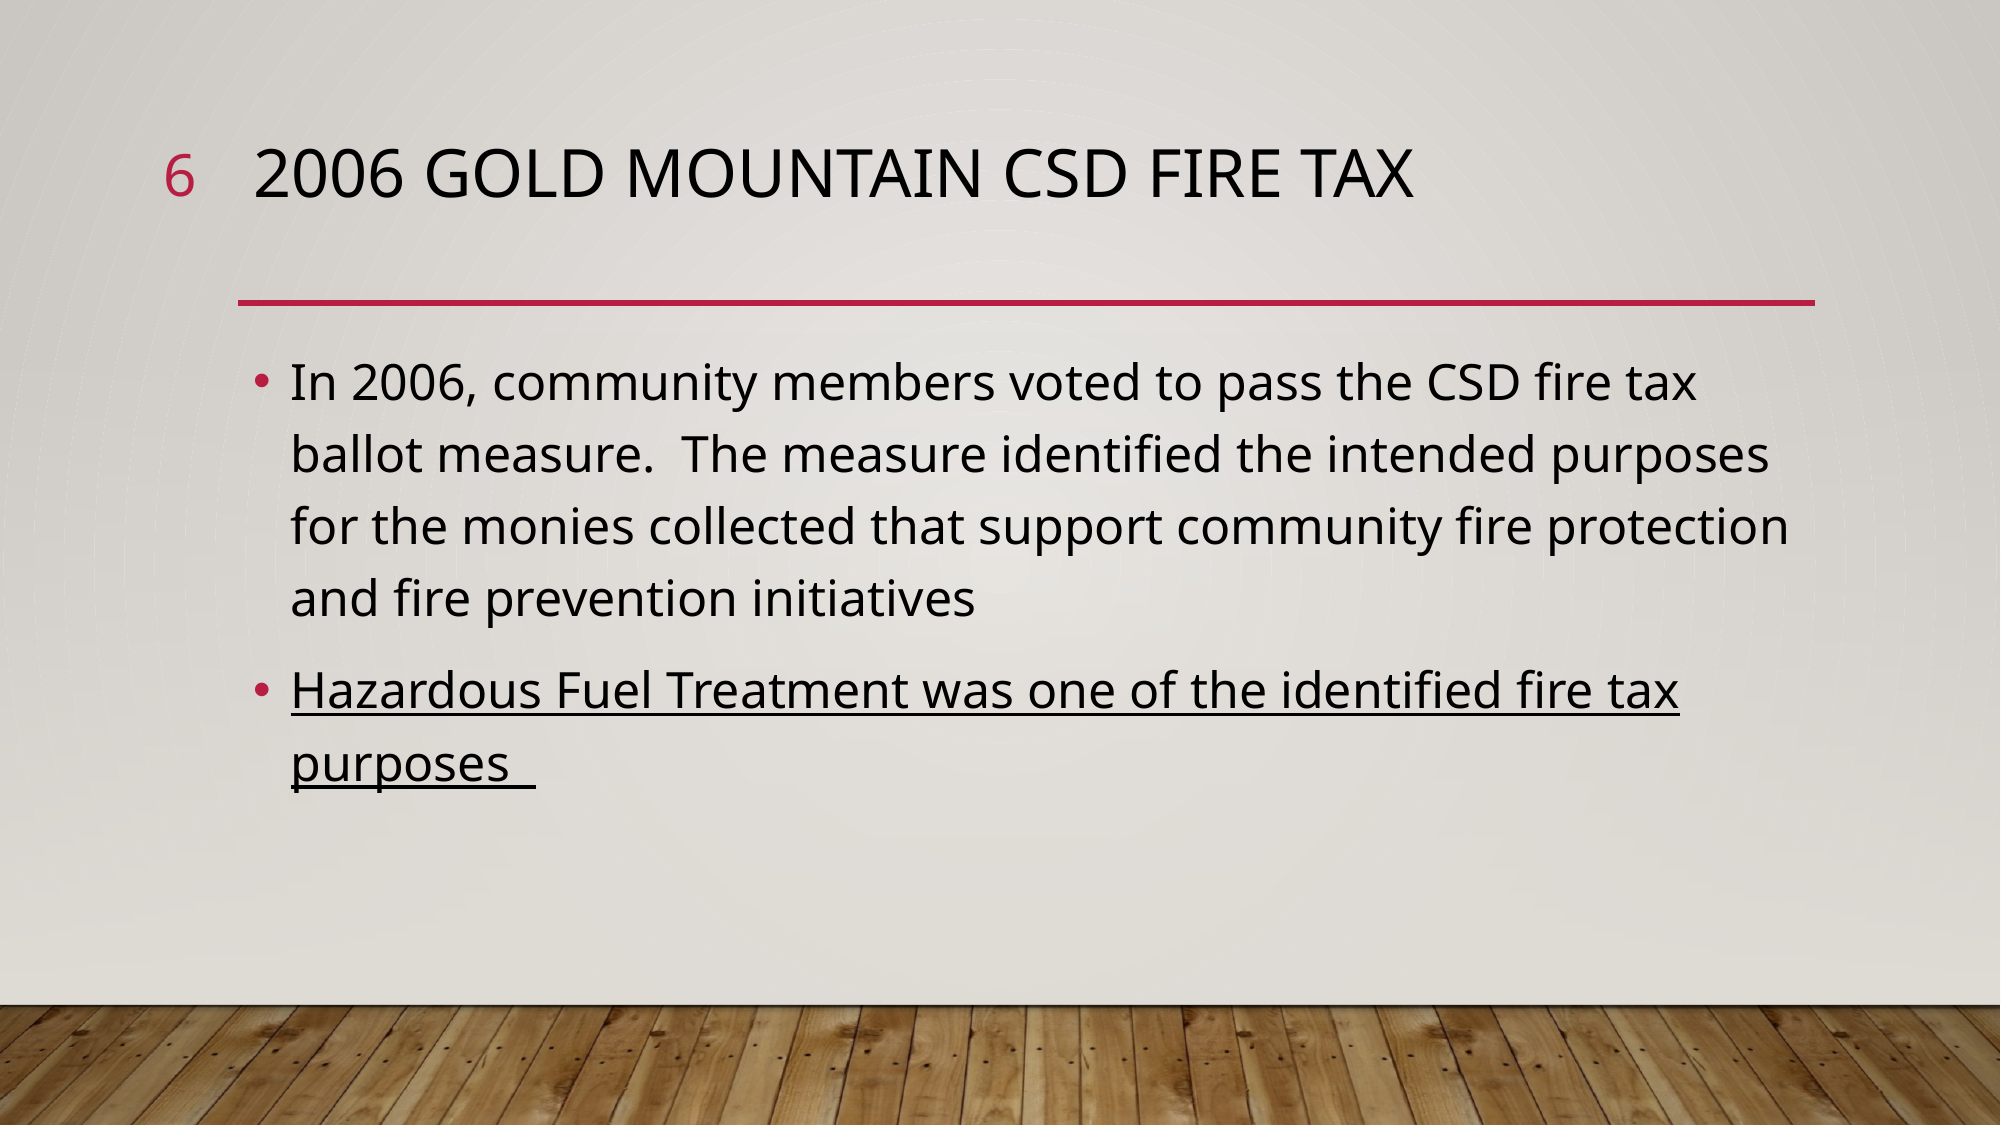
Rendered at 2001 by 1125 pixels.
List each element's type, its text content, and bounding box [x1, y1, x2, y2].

picture [0, 1005, 2000, 1125]
list In 2006, community members voted to pass the CSD fire tax ballot measure. The measure identified the intended purposes for the monies collected that support community fire protection and fire prevention initiatives Hazardous Fuel Treatment was one of the identified fire tax purposes [238, 330, 1814, 897]
slide_number 6 [78, 131, 212, 214]
title 2006 Gold Mountain CSD Fire tax [238, 131, 1814, 305]
